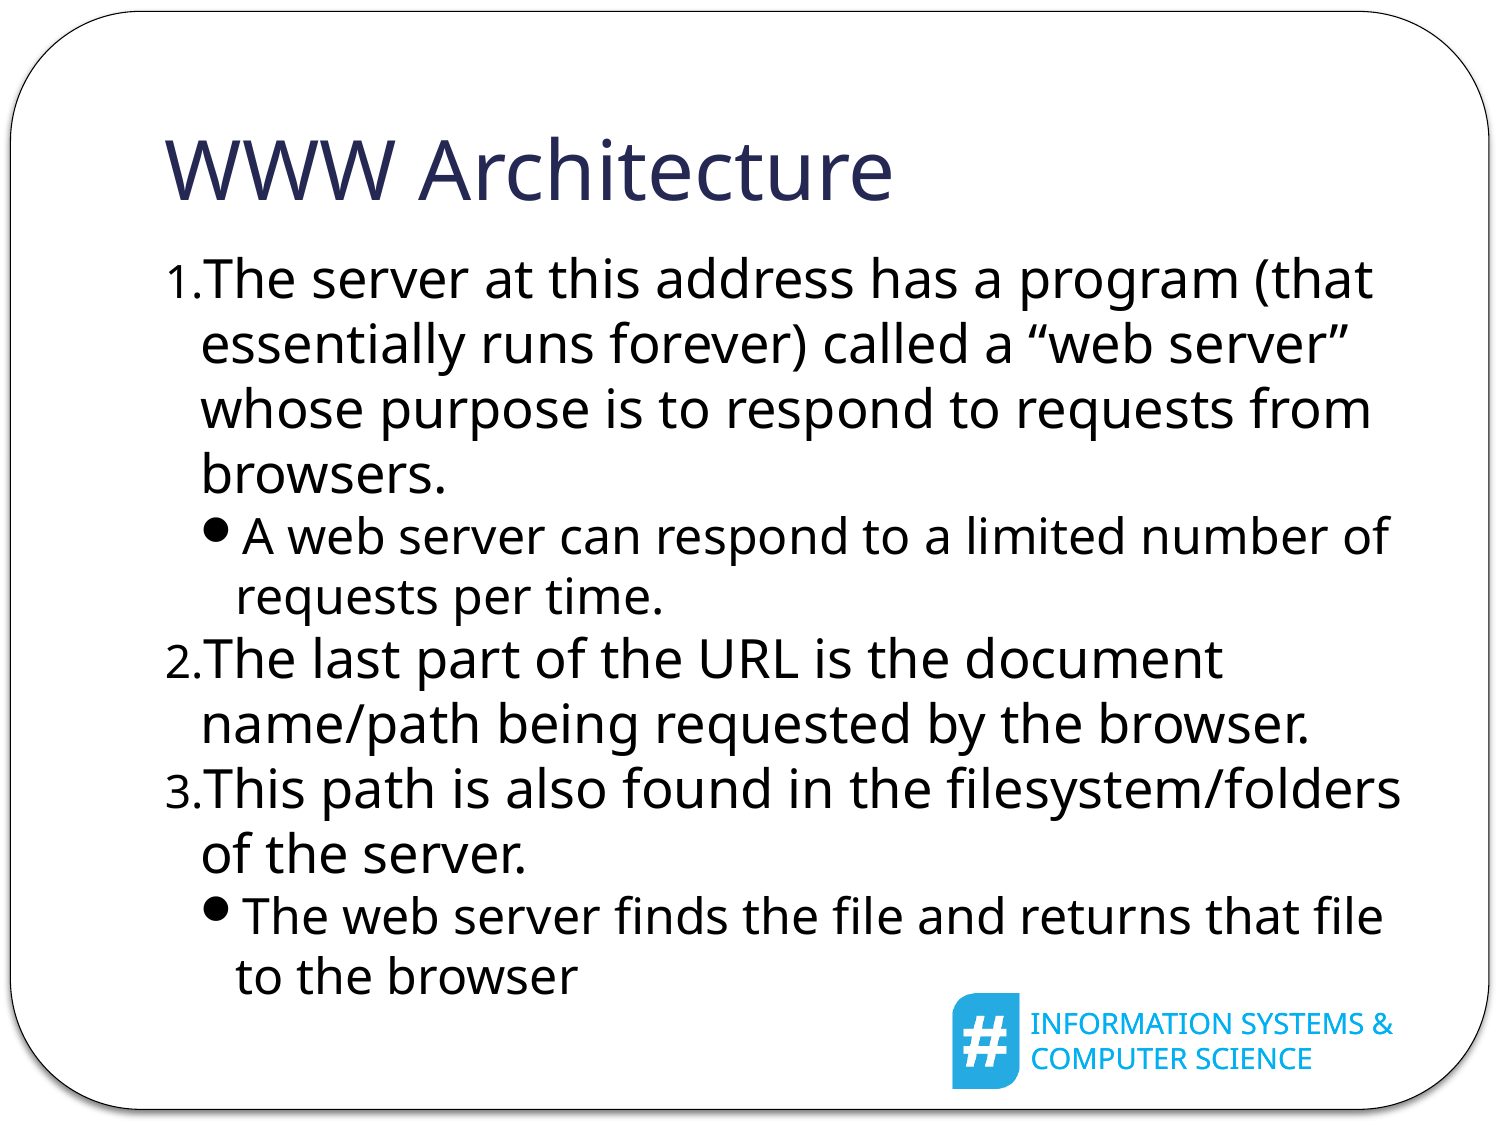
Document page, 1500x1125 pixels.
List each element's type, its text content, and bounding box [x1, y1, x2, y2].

text_box The server at this address has a program (that essentially runs forever) called a “web server” whose purpose is to respond to requests from browsers. A web server can respond to a limited number of requests per time. The last part of the URL is the document name/path being requested by the browser. This path is also found in the filesystem/folders of the server. The web server finds the file and returns that file to the browser [150, 237, 1425, 988]
picture [950, 990, 1022, 1090]
text_box WWW Architecture [150, 45, 1425, 233]
